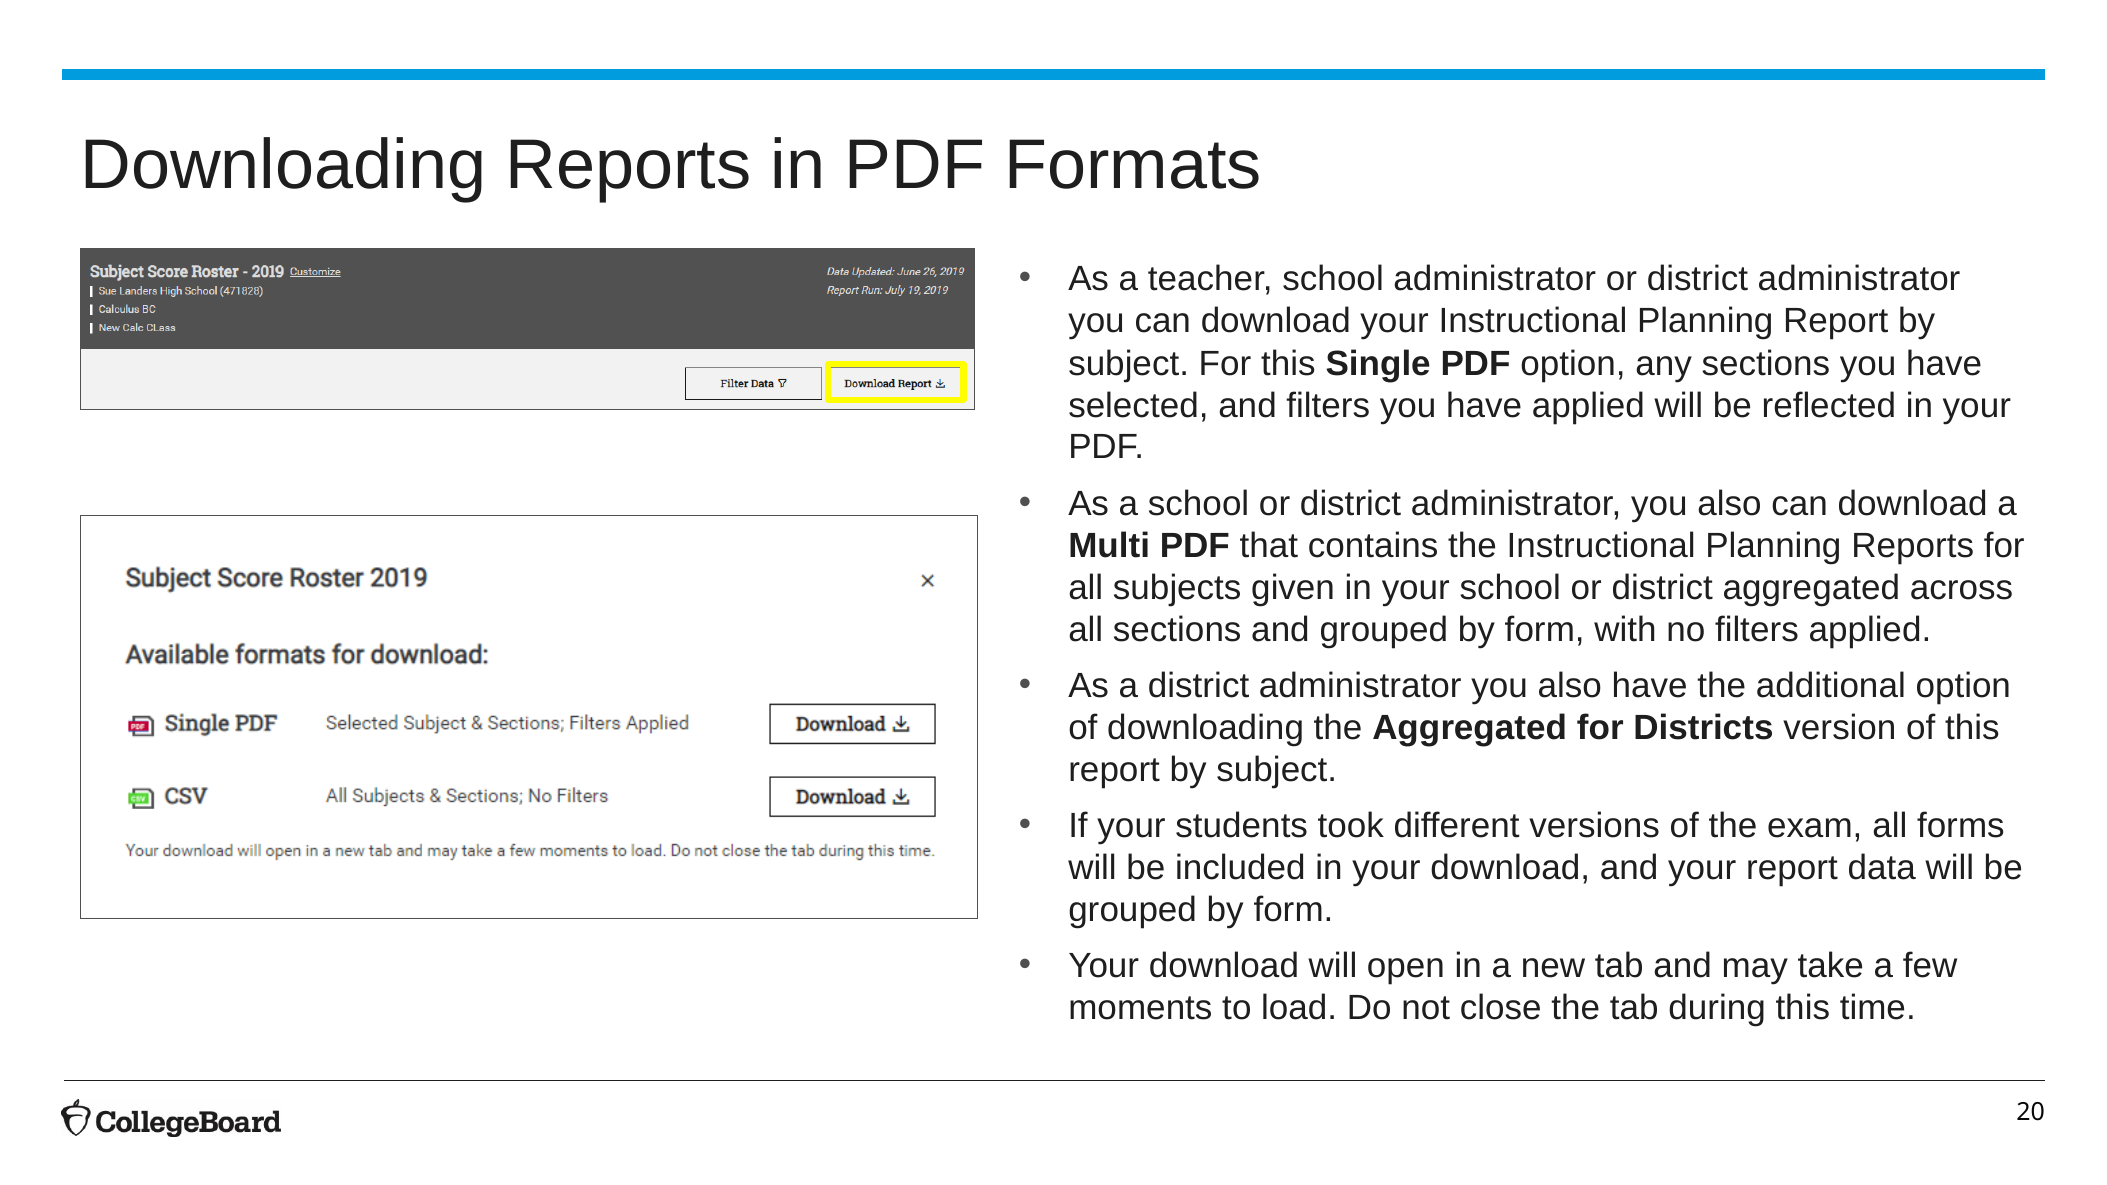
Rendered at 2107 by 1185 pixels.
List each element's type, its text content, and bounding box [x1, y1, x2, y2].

picture [80, 248, 975, 410]
picture [80, 514, 979, 919]
list As a teacher, school administrator or district administrator you can download your Instructional Planning Report by subject. For this Single PDF option, any sections you have selected, and filters you have applied will be reflected in your PDF. As a school or district administrator, you also can download a Multi PDF that contains the Instructional Planning Reports for all subjects given in your school or district aggregated across all sections and grouped by form, with no filters applied. As a district administrator you also have the additional option of downloading the Aggregated for Districts version of this report by subject. If your students took different versions of the exam, all forms will be included in your download, and your report data will be grouped by form. Your download will open in a new tab and may take a few moments to load. Do not close the tab during this time. [1018, 218, 2026, 1071]
picture [61, 1099, 281, 1137]
title Downloading Reports in PDF Formats [80, 95, 1296, 205]
